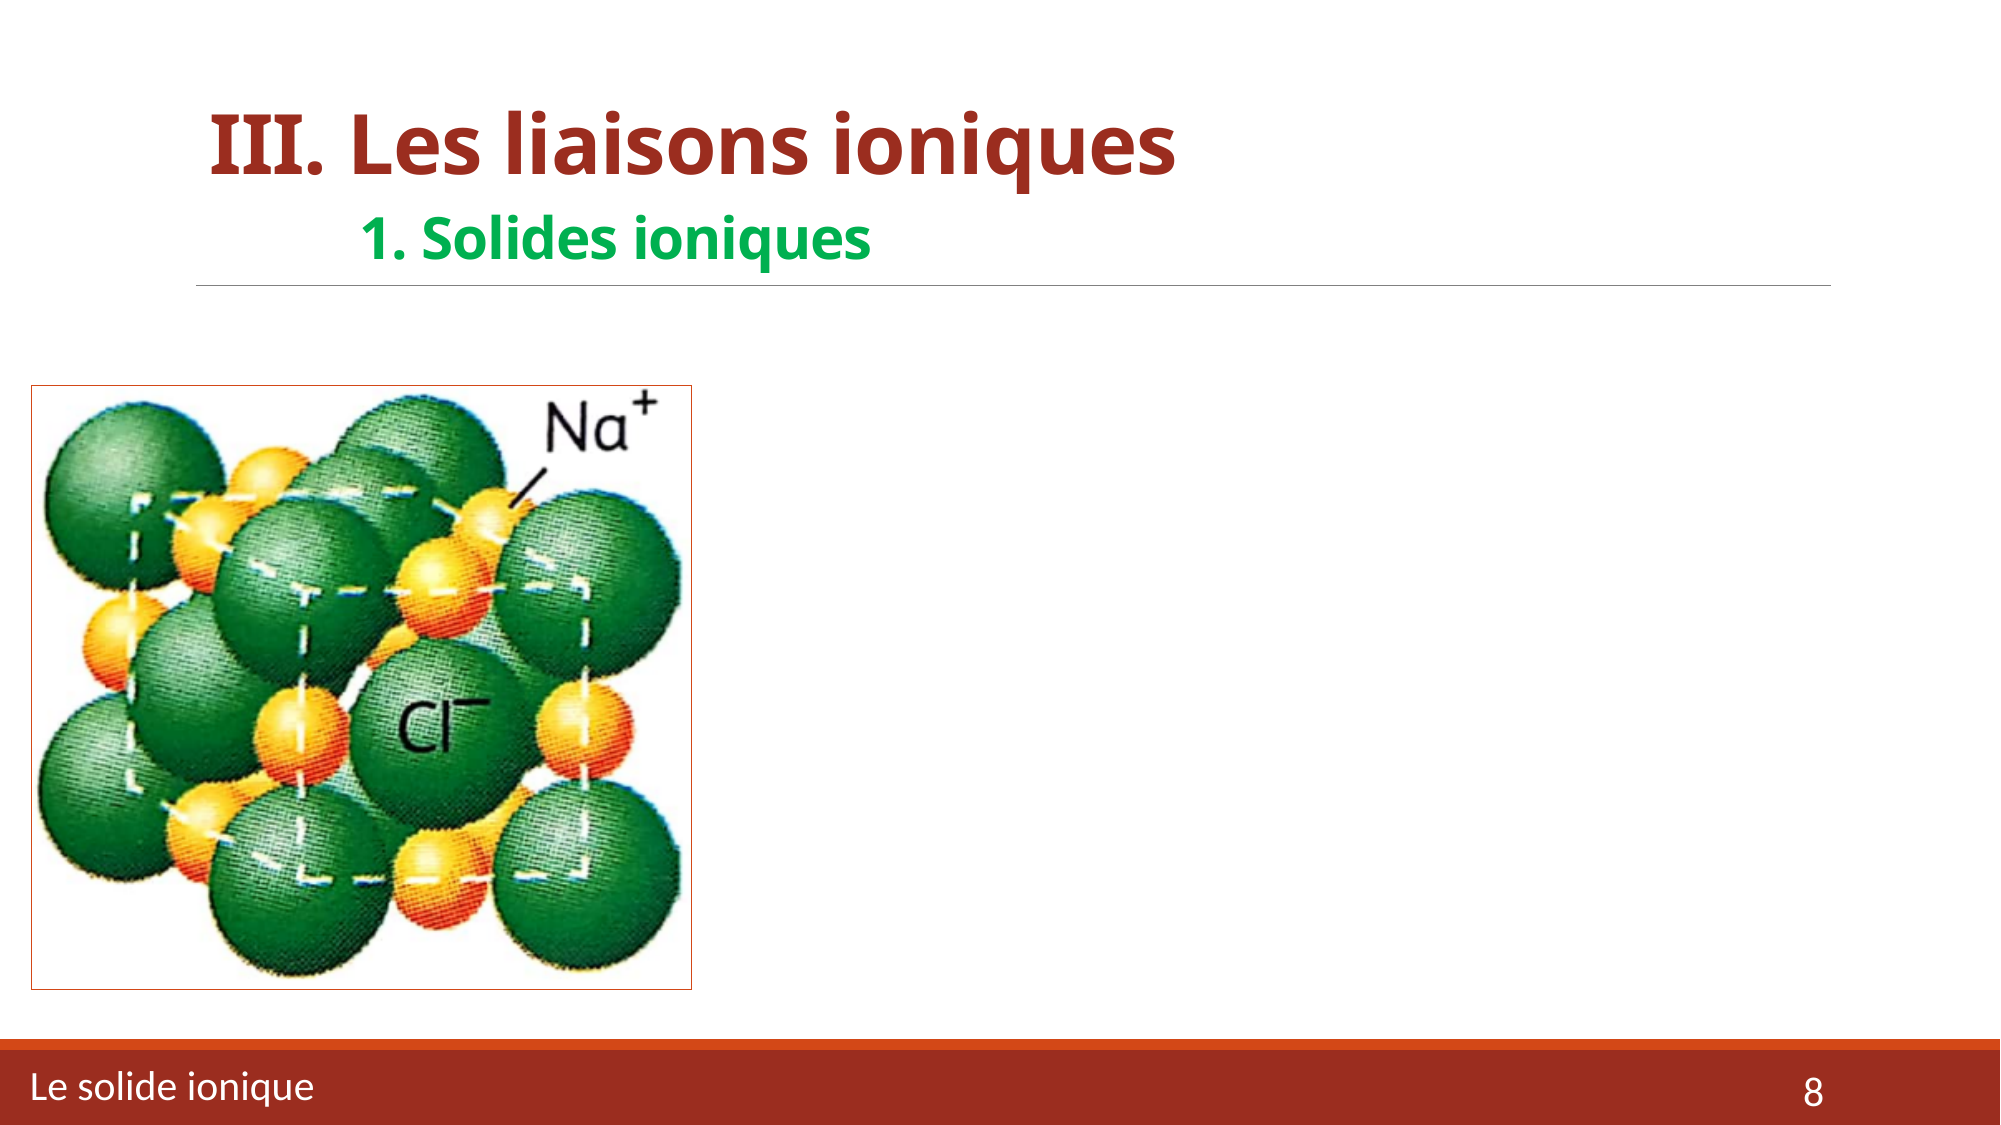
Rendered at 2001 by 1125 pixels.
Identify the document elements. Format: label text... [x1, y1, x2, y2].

title III. Les liaisons ioniques 1. Solides ioniques [194, 45, 1960, 284]
picture [30, 384, 693, 991]
slide_number 8 [1624, 1059, 1840, 1120]
